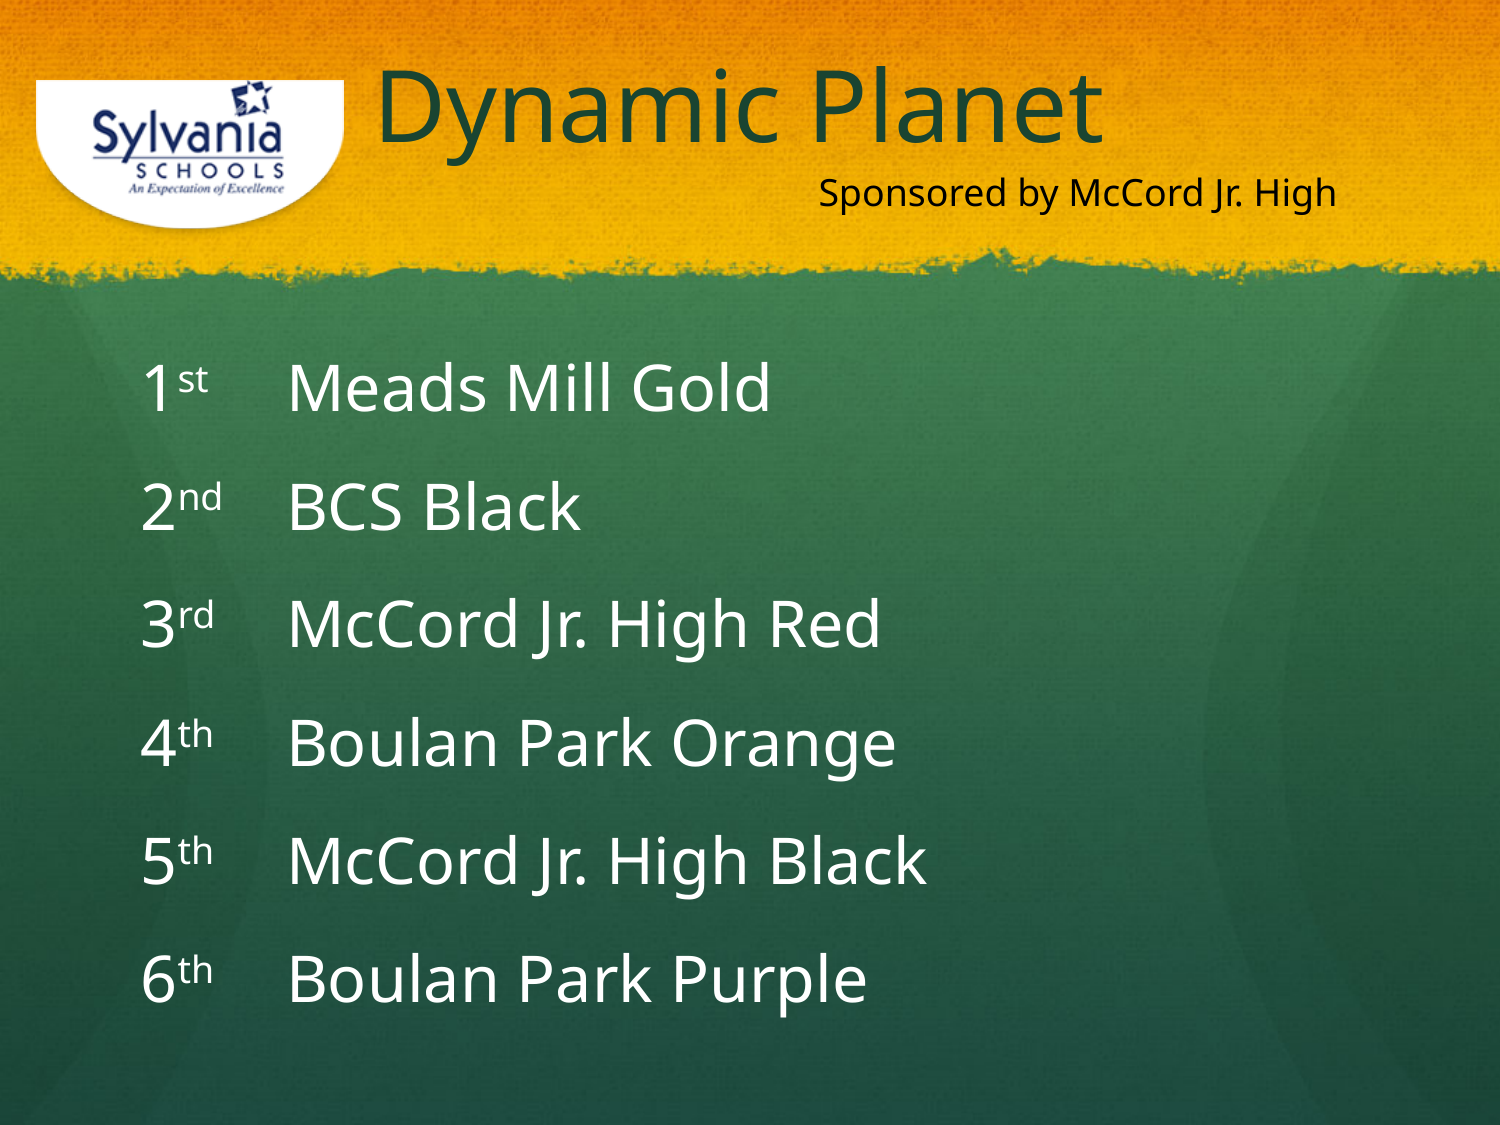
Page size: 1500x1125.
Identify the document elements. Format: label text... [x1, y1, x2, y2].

list 1st Meads Mill Gold 2nd BCS Black 3rd McCord Jr. High Red 4th Boulan Park Orange 5th McCord Jr. High Black 6th Boulan Park Purple [125, 339, 1375, 1026]
picture [0, 0, 1500, 1125]
text_box Sponsored by McCord Jr. High [695, 161, 1353, 222]
title Dynamic Planet [125, 13, 1353, 193]
